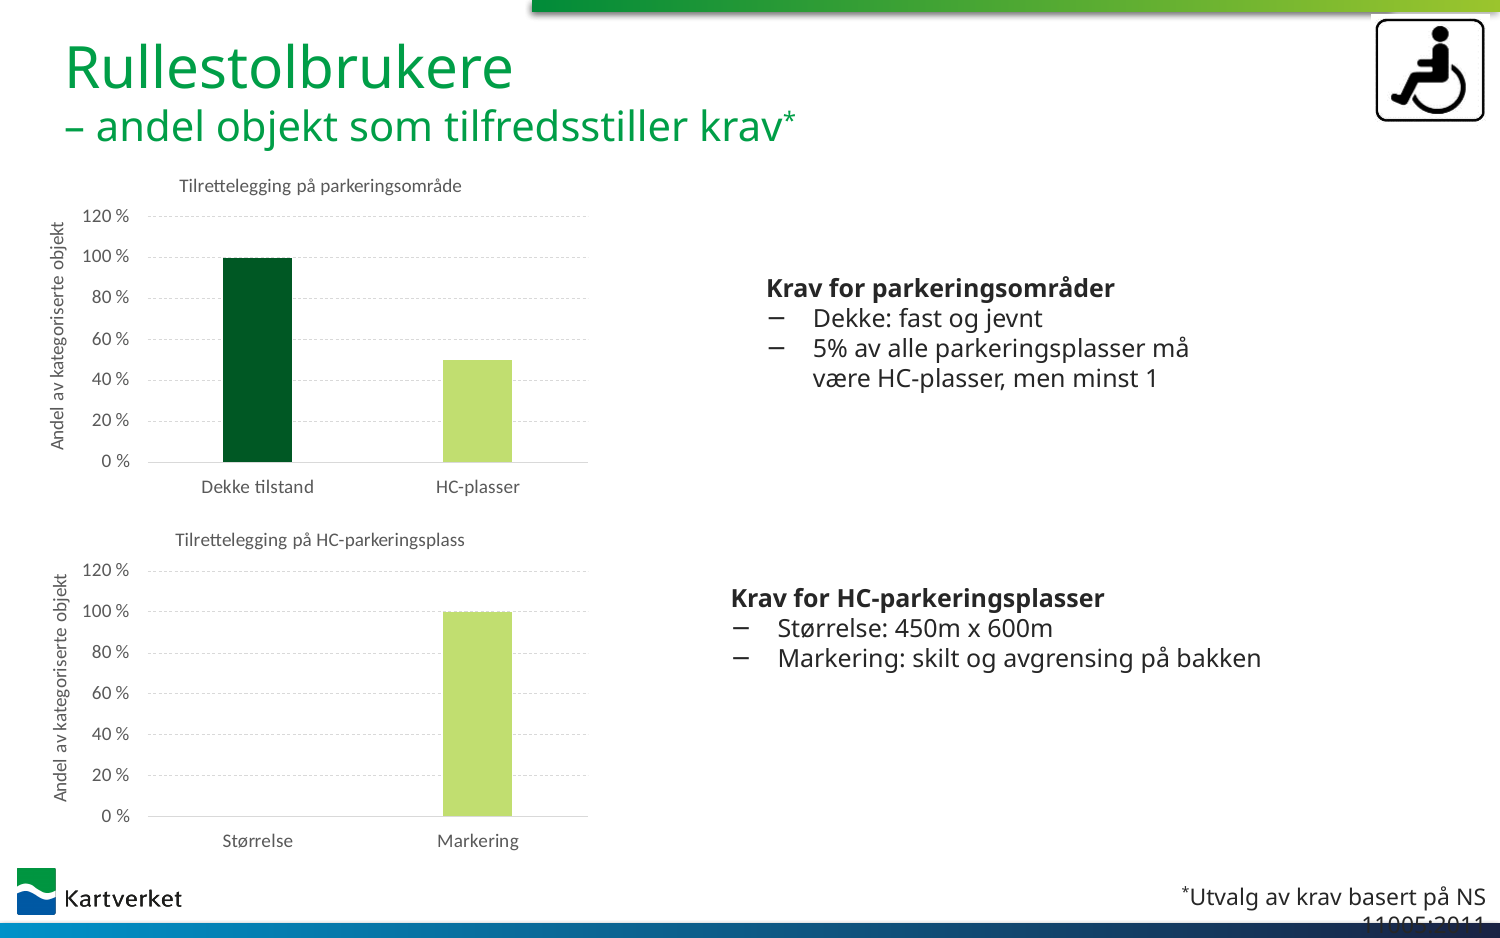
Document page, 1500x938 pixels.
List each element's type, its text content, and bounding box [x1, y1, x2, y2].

text_box Krav for parkeringsområder Dekke: fast og jevnt 5% av alle parkeringsplasser må være HC-plasser, men minst 1 [751, 264, 1232, 400]
picture [41, 166, 599, 505]
picture [1371, 13, 1491, 127]
text_box Krav for HC-parkeringsplasser Størrelse: 450m x 600m Markering: skilt og avgrensing på bakken [715, 574, 1278, 680]
text_box Rullestolbrukere – andel objekt som tilfredsstiller krav* [49, 23, 1431, 158]
picture [41, 520, 599, 859]
text_box *Utvalg av krav basert på NS 11005:2011 [1068, 873, 1500, 938]
